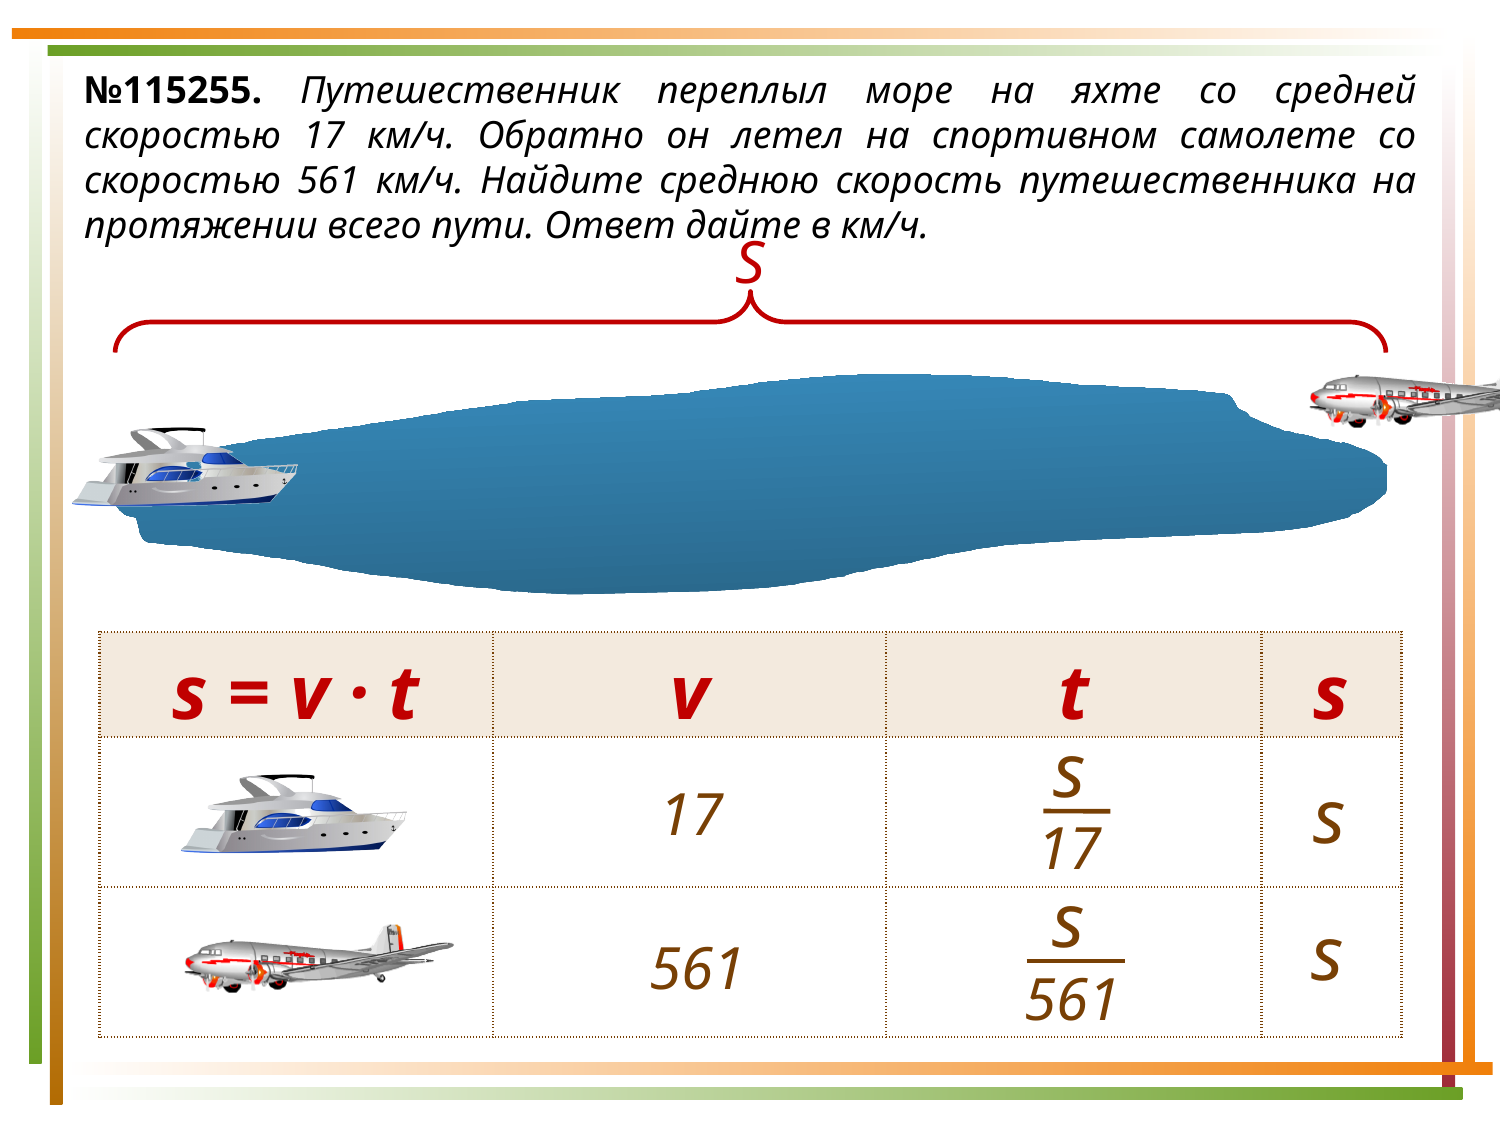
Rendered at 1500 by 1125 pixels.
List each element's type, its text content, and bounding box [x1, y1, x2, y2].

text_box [114, 217, 1387, 353]
table_cell [1262, 887, 1402, 1037]
table_cell [886, 737, 1012, 887]
text_box 17 [645, 769, 739, 855]
table_cell [99, 887, 493, 1037]
picture [179, 771, 408, 855]
picture [71, 424, 299, 508]
table_cell [493, 887, 886, 1037]
picture [1306, 353, 1500, 430]
text_box s [1296, 898, 1368, 1004]
text_box s [1281, 761, 1378, 866]
table_cell [1127, 737, 1262, 887]
text_box 561 [634, 923, 761, 1009]
table_cell [493, 737, 886, 887]
table_header s = v · t [99, 632, 493, 737]
table_header s [1262, 632, 1402, 737]
table_cell [1262, 737, 1402, 887]
picture [181, 919, 458, 995]
table_cell [886, 887, 997, 1037]
text_box [574, 1062, 578, 1075]
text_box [1002, 865, 1143, 1041]
text_box [126, 373, 1388, 595]
text_box №115255. Путешественник переплыл море на яхте со средней скоростью 17 км/ч. Обратно он летел на спортивном самолете со скоростью 561 км/ч. Найдите среднюю скорость путешественника на протяжении всего пути. Ответ дайте в км/ч. [69, 58, 1432, 254]
table_header v [493, 632, 886, 737]
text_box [1017, 715, 1122, 863]
table_cell [1147, 887, 1262, 1037]
table_cell [99, 737, 493, 887]
table_header t [886, 632, 1262, 737]
